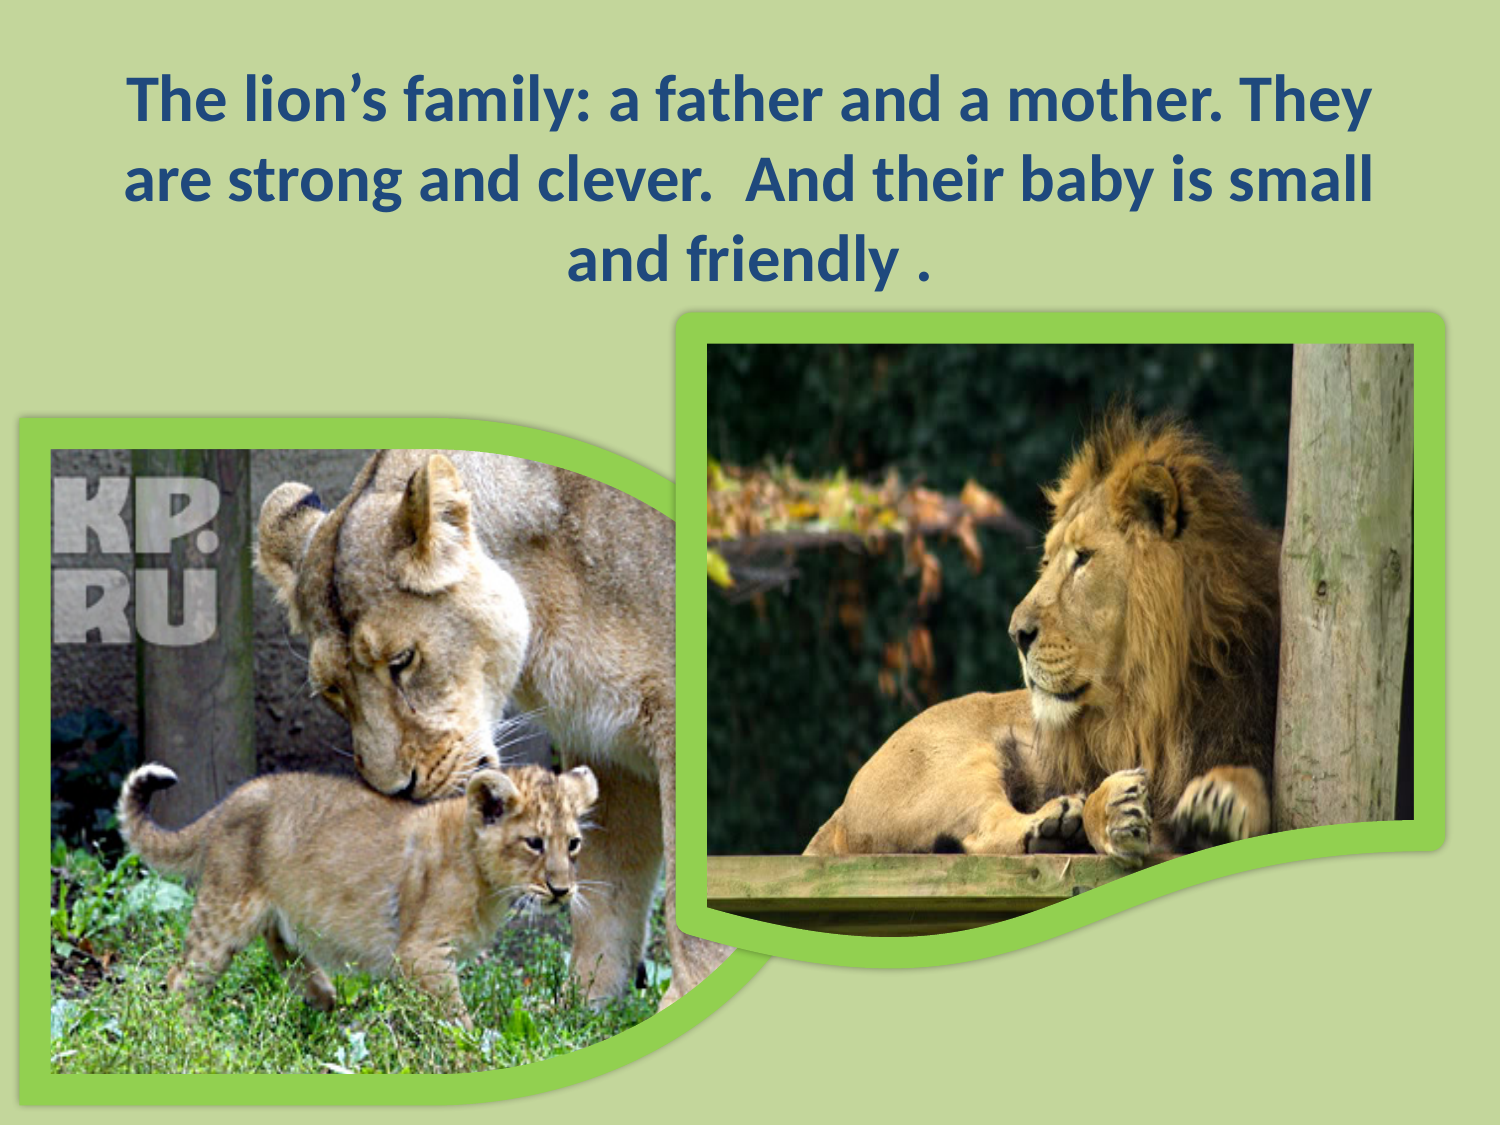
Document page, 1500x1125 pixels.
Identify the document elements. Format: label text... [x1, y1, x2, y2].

title The lion’s family: a father and a mother. They are strong and clever. And their baby is small and friendly . [74, 44, 1426, 305]
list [34, 433, 829, 1091]
picture [691, 327, 1430, 962]
